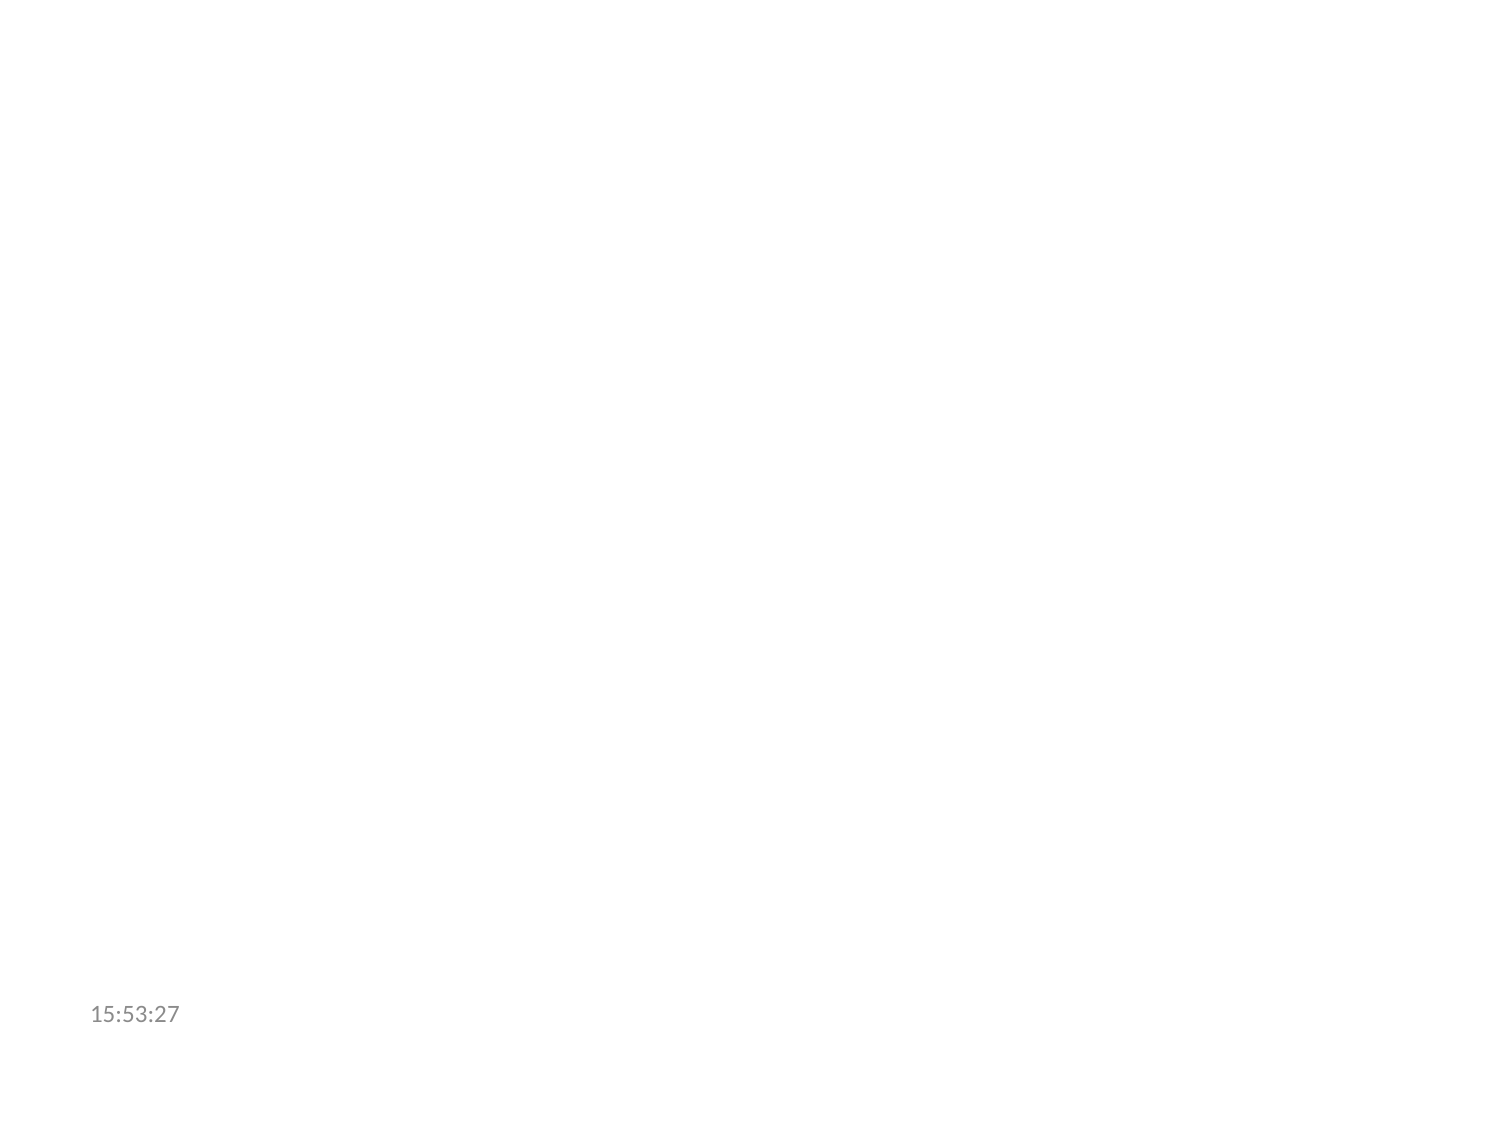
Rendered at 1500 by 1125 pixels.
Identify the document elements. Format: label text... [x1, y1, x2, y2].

text_box 15:35:09 [75, 982, 425, 1043]
